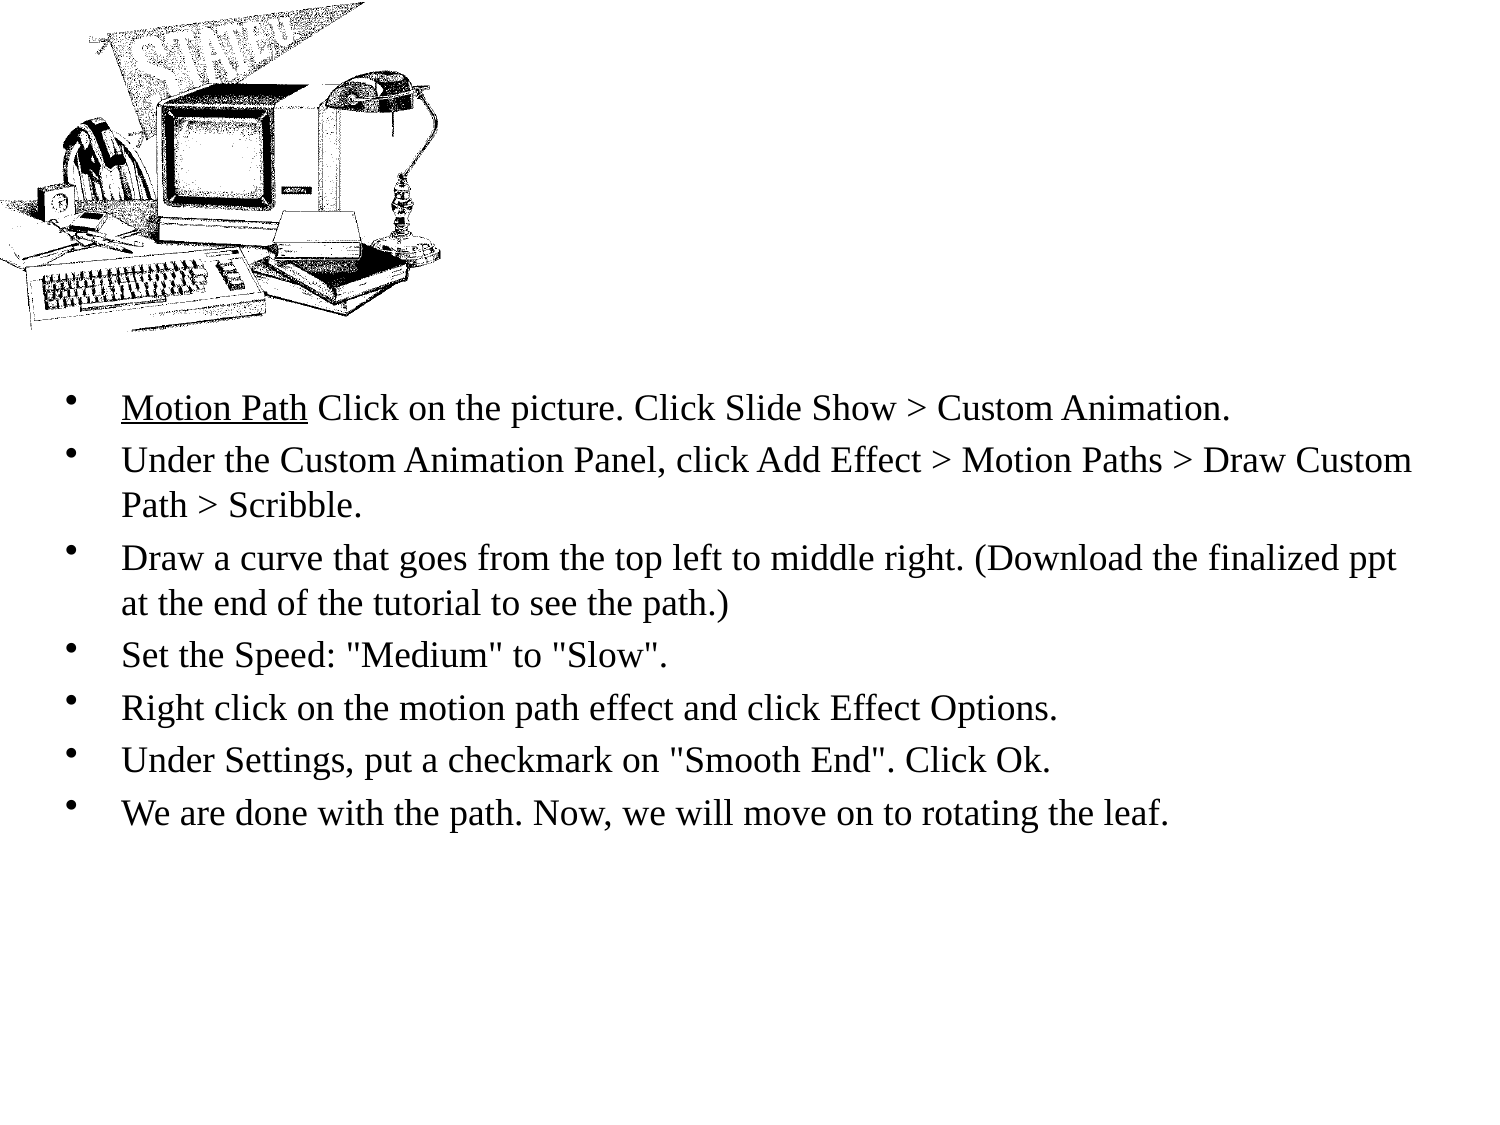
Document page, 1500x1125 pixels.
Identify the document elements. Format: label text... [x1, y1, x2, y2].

list Motion Path Click on the picture. Click Slide Show > Custom Animation. Under the Custom Animation Panel, click Add Effect > Motion Paths > Draw Custom Path > Scribble. Draw a curve that goes from the top left to middle right. (Download the finalized ppt at the end of the tutorial to see the path.) Set the Speed: "Medium" to "Slow". Right click on the motion path effect and click Effect Options. Under Settings, put a checkmark on "Smooth End". Click Ok. We are done with the path. Now, we will move on to rotating the leaf. [49, 374, 1451, 1001]
picture [0, 0, 450, 336]
